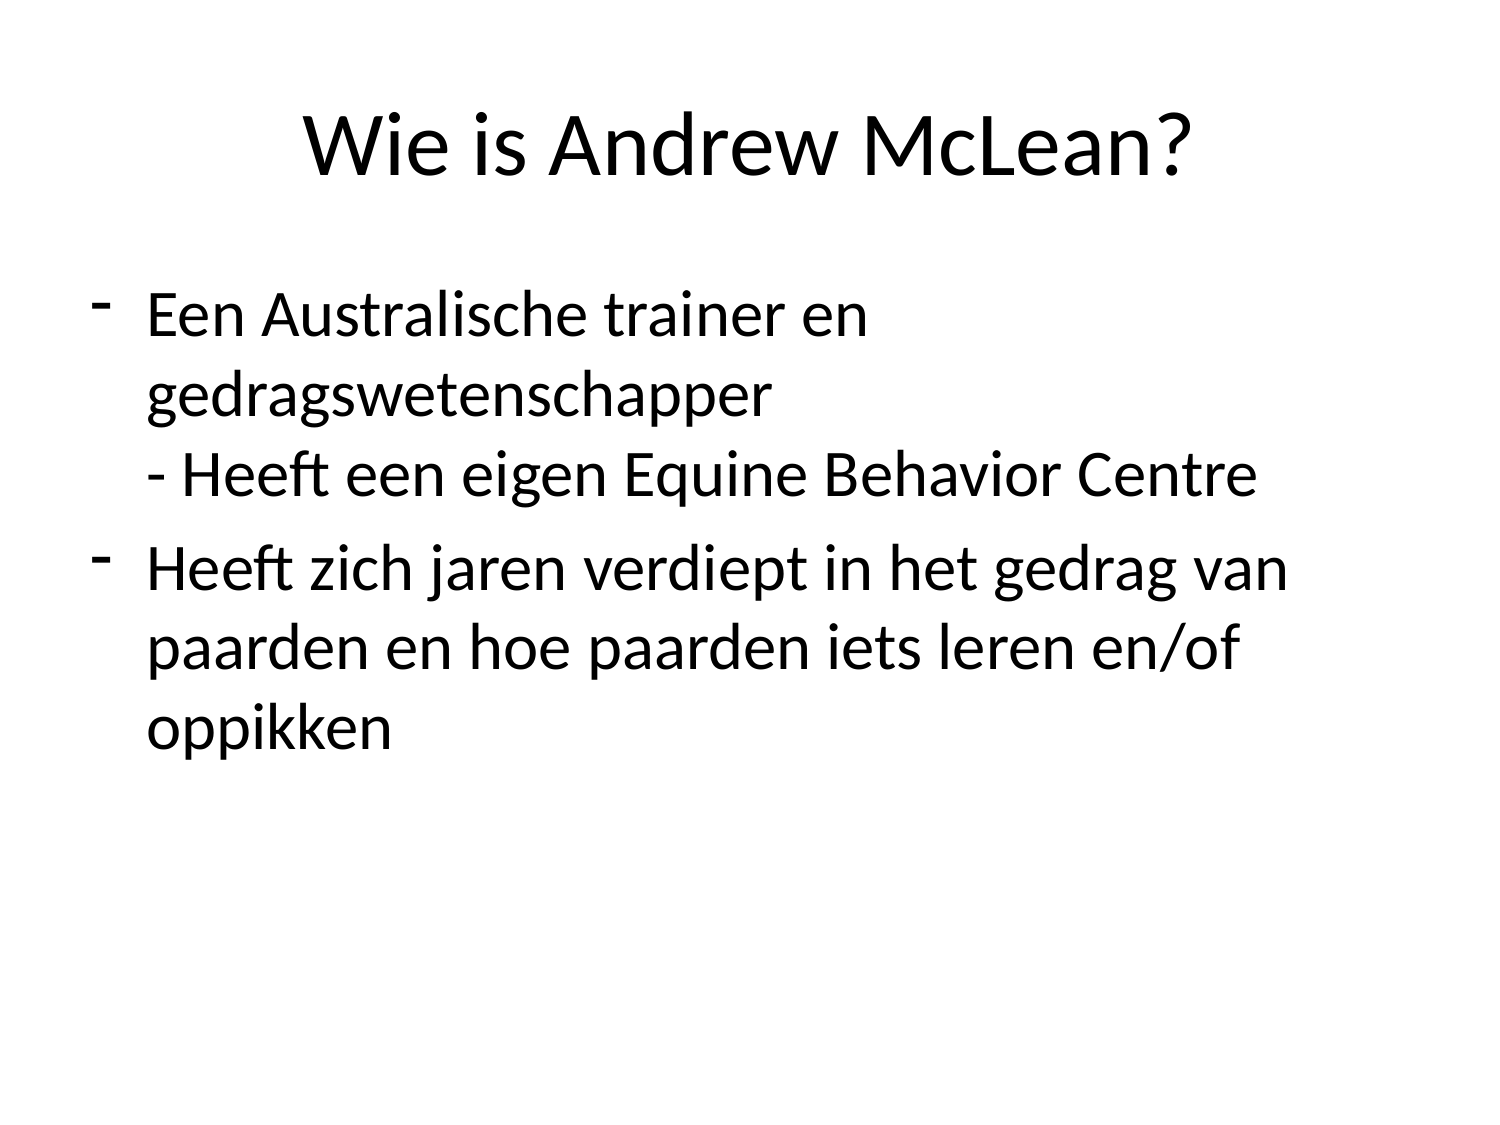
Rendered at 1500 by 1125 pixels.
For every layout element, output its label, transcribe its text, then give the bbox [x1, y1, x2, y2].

list Een Australische trainer en gedragswetenschapper - Heeft een eigen Equine Behavior Centre Heeft zich jaren verdiept in het gedrag van paarden en hoe paarden iets leren en/of oppikken [75, 262, 1425, 1005]
title Wie is Andrew McLean? [75, 45, 1425, 233]
